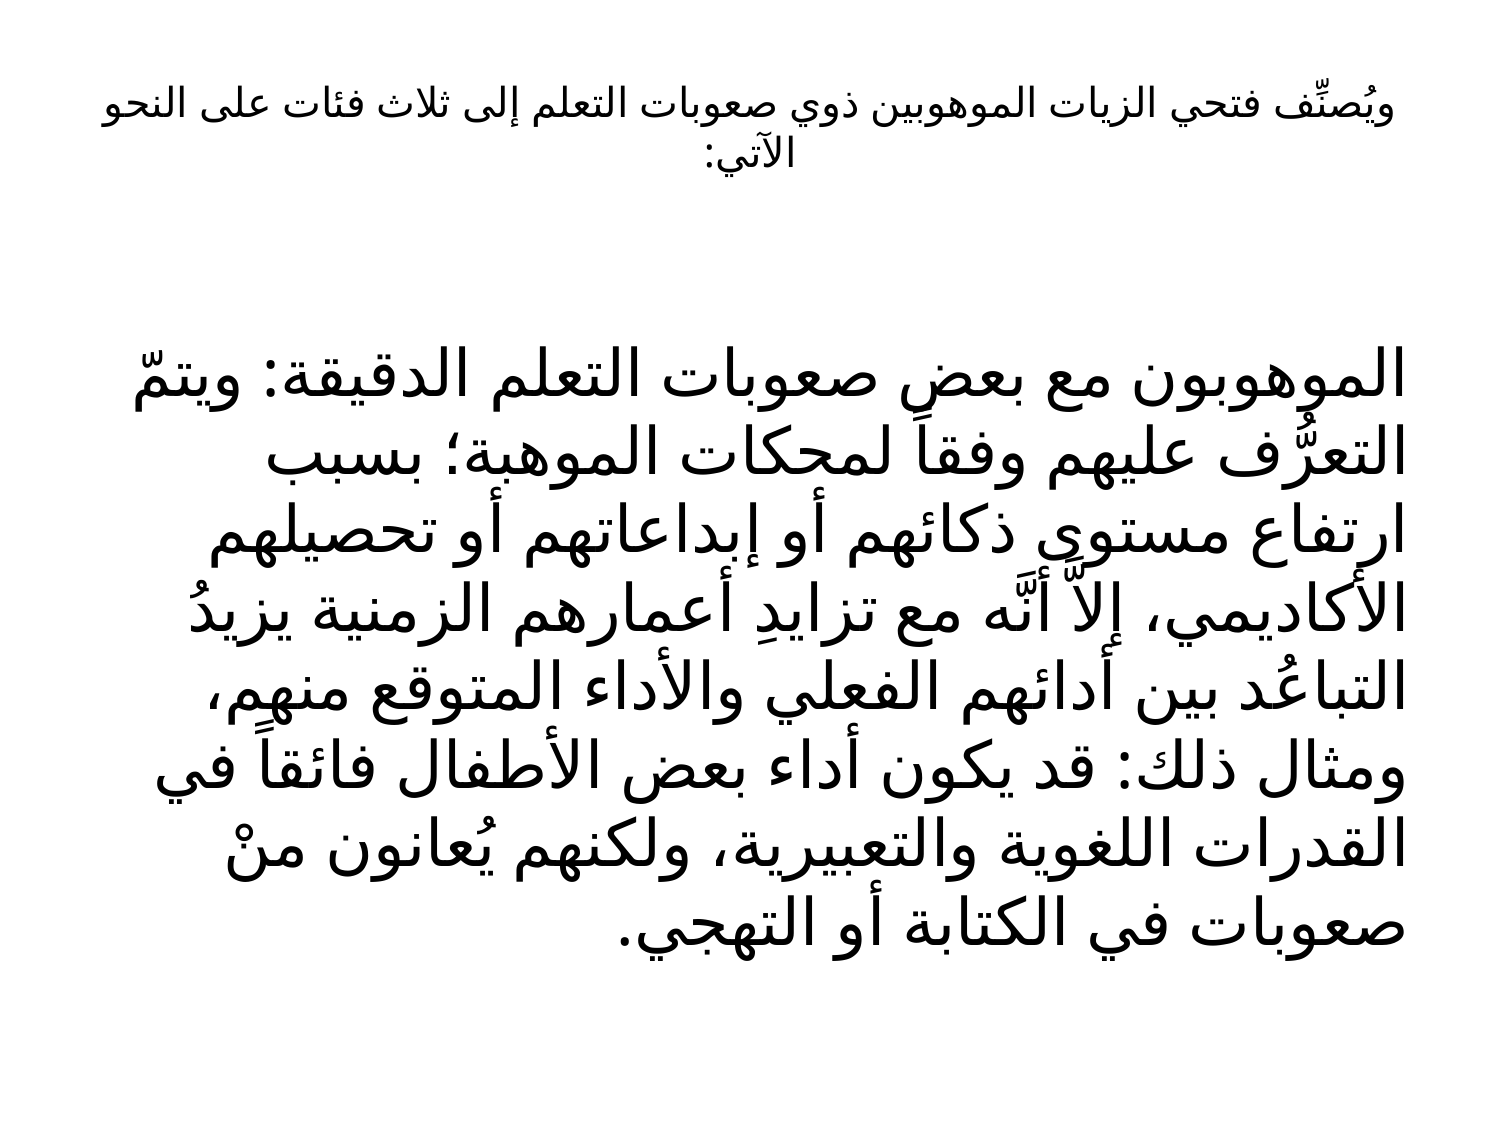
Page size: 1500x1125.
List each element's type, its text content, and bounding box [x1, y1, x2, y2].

list الموهوبون مع بعض صعوبات التعلم الدقيقة: ويتمّ التعرُّف عليهم وفقاً لمحكات الموهبة؛ بسبب ارتفاع مستوى ذكائهم أو إبداعاتهم أو تحصيلهم الأكاديمي، إلاَّ أنَّه مع تزايدِ أعمارهم الزمنية يزيدُ التباعُد بين أدائهم الفعلي والأداء المتوقع منهم، ومثال ذلك: قد يكون أداء بعض الأطفال فائقاً في القدرات اللغوية والتعبيرية، ولكنهم يُعانون منْ صعوبات في الكتابة أو التهجي. [75, 231, 1425, 1059]
title ويُصنِّف فتحي الزيات الموهوبين ذوي صعوبات التعلم إلى ثلاث فئات على النحو الآتي: [75, 19, 1425, 231]
